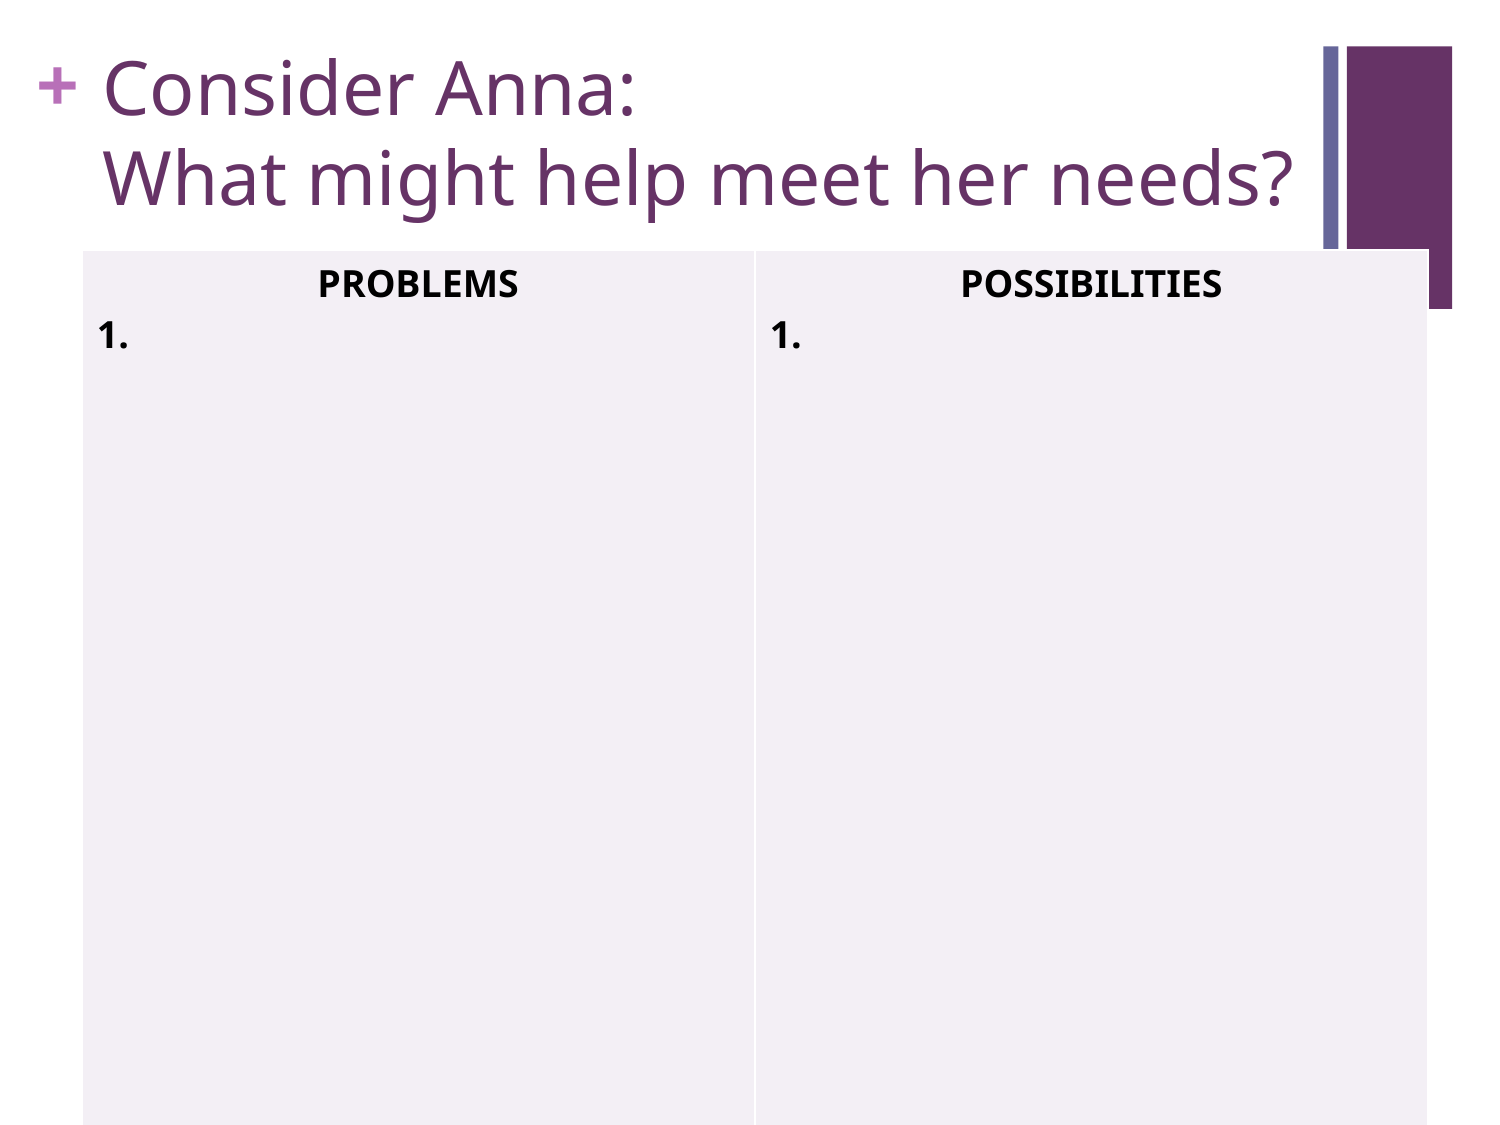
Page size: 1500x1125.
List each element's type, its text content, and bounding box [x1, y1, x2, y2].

title Consider Anna: What might help meet her needs? [87, 33, 1327, 217]
table_header PROBLEMS [83, 251, 754, 1125]
table_header POSSIBILITIES 1. [756, 251, 1427, 1125]
